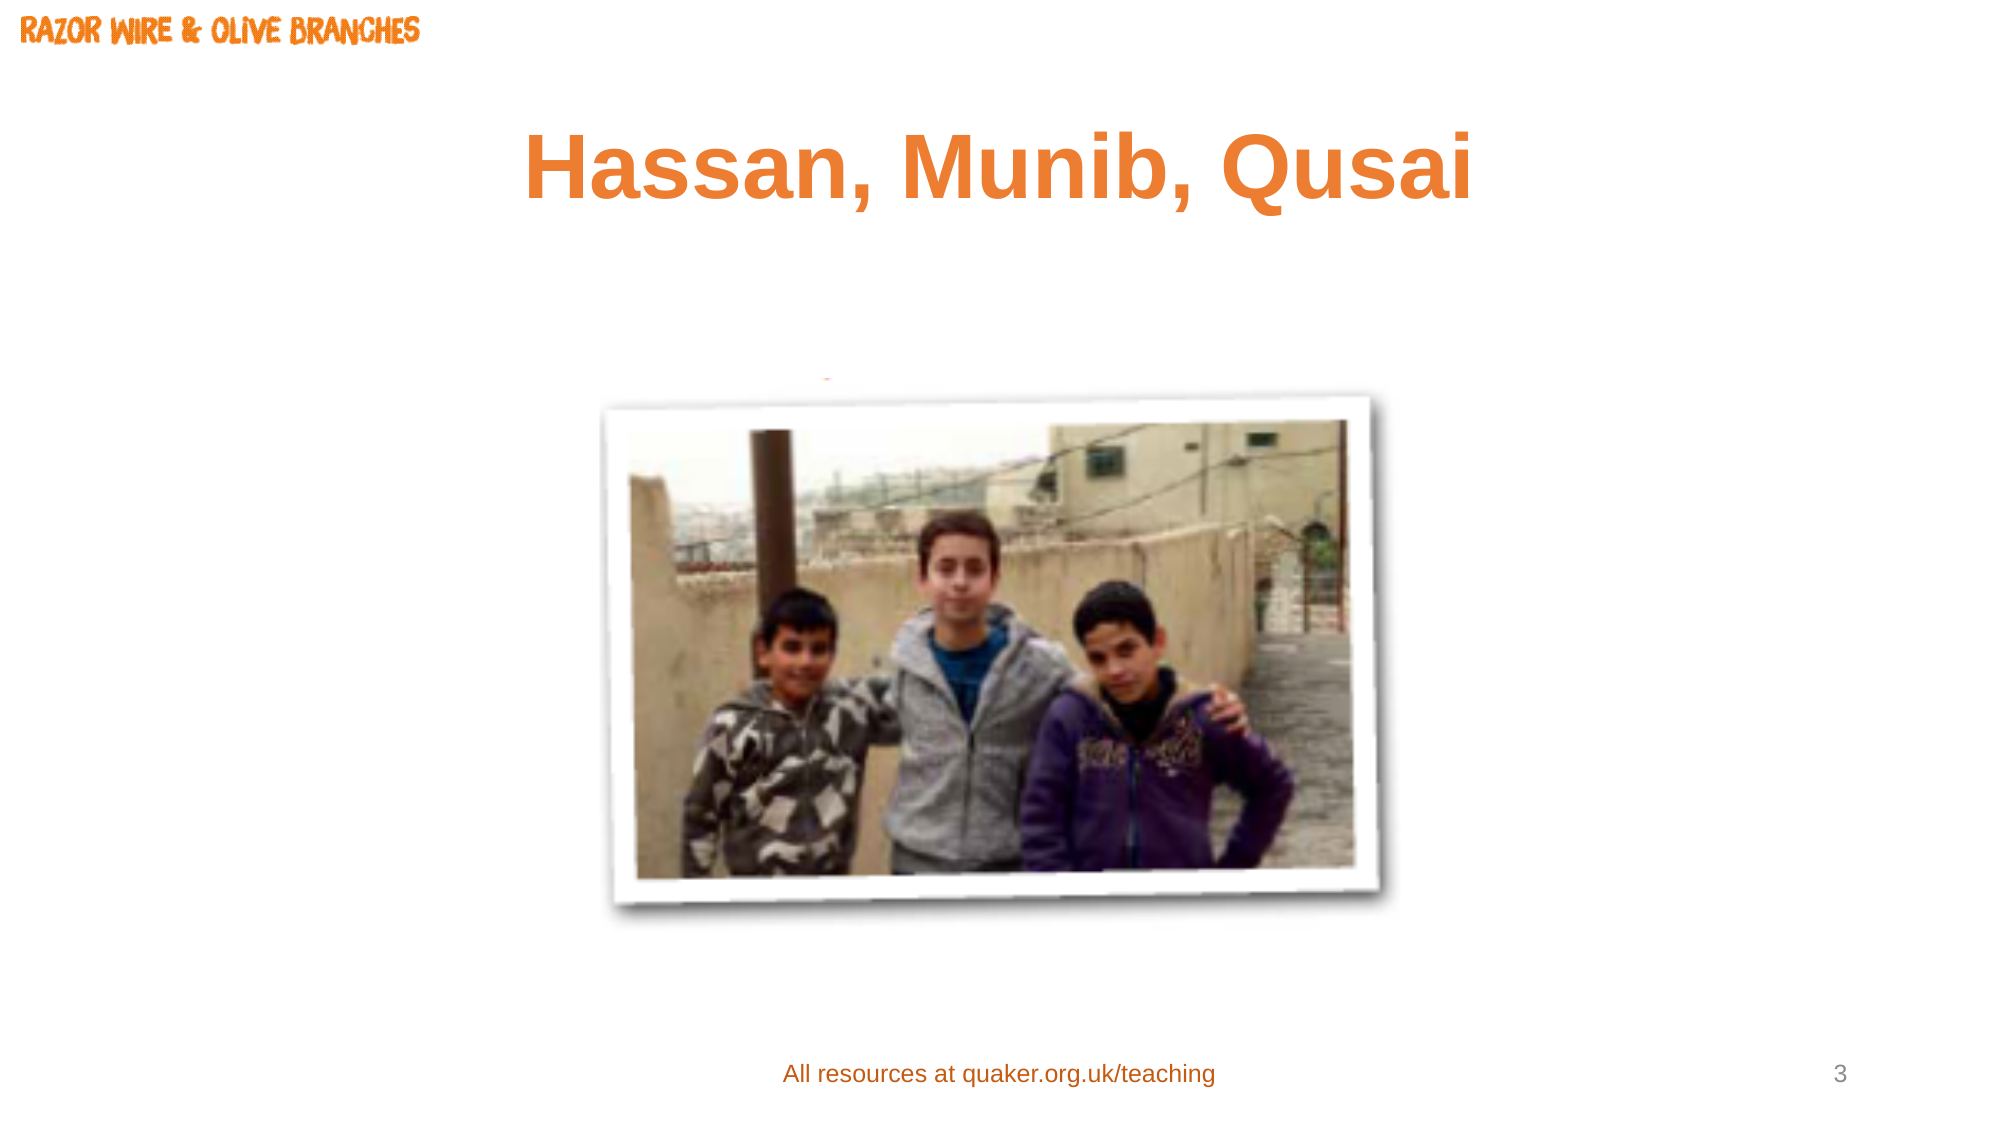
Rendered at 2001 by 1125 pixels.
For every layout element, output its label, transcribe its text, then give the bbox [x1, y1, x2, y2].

footer All resources at quaker.org.uk/teaching [662, 1042, 1338, 1103]
slide_number 3 [1412, 1042, 1863, 1103]
title Hassan, Munib, Qusai [137, 59, 1863, 278]
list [599, 378, 1401, 942]
